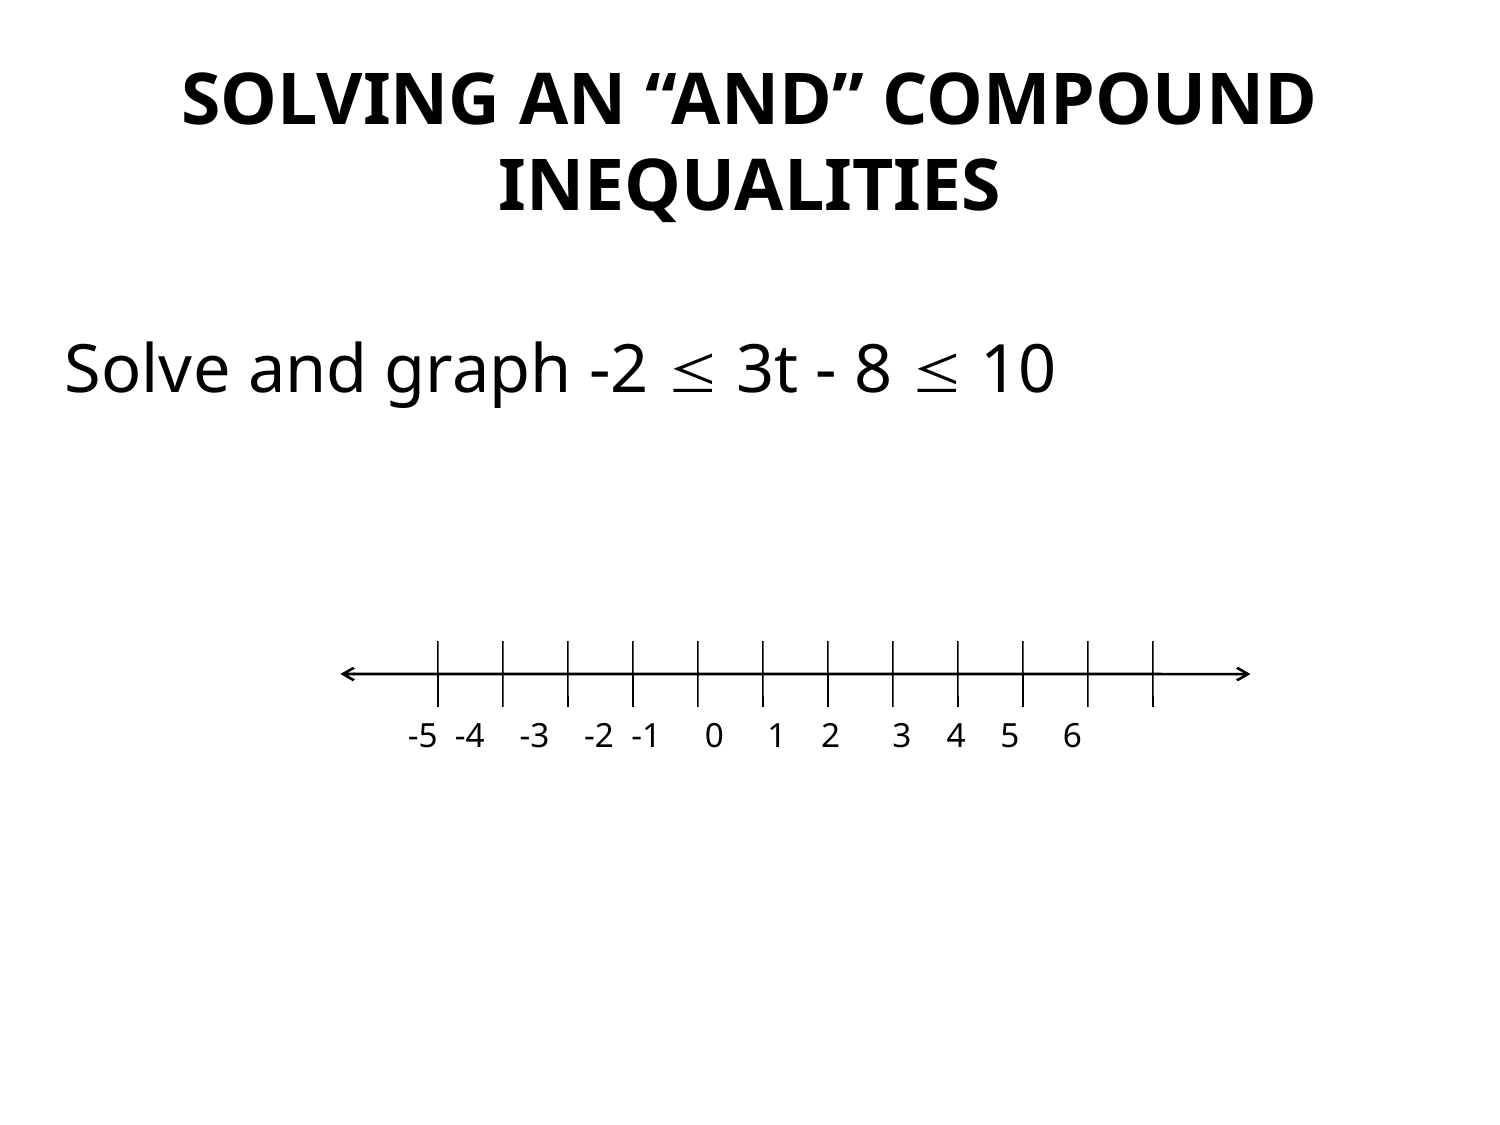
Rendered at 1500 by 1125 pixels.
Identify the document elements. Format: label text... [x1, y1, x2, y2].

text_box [340, 640, 1316, 839]
text_box Solve and graph -2  3t - 8  10 [49, 318, 1417, 414]
title SOLVING AN “AND” COMPOUND INEQUALITIES [75, 45, 1425, 233]
